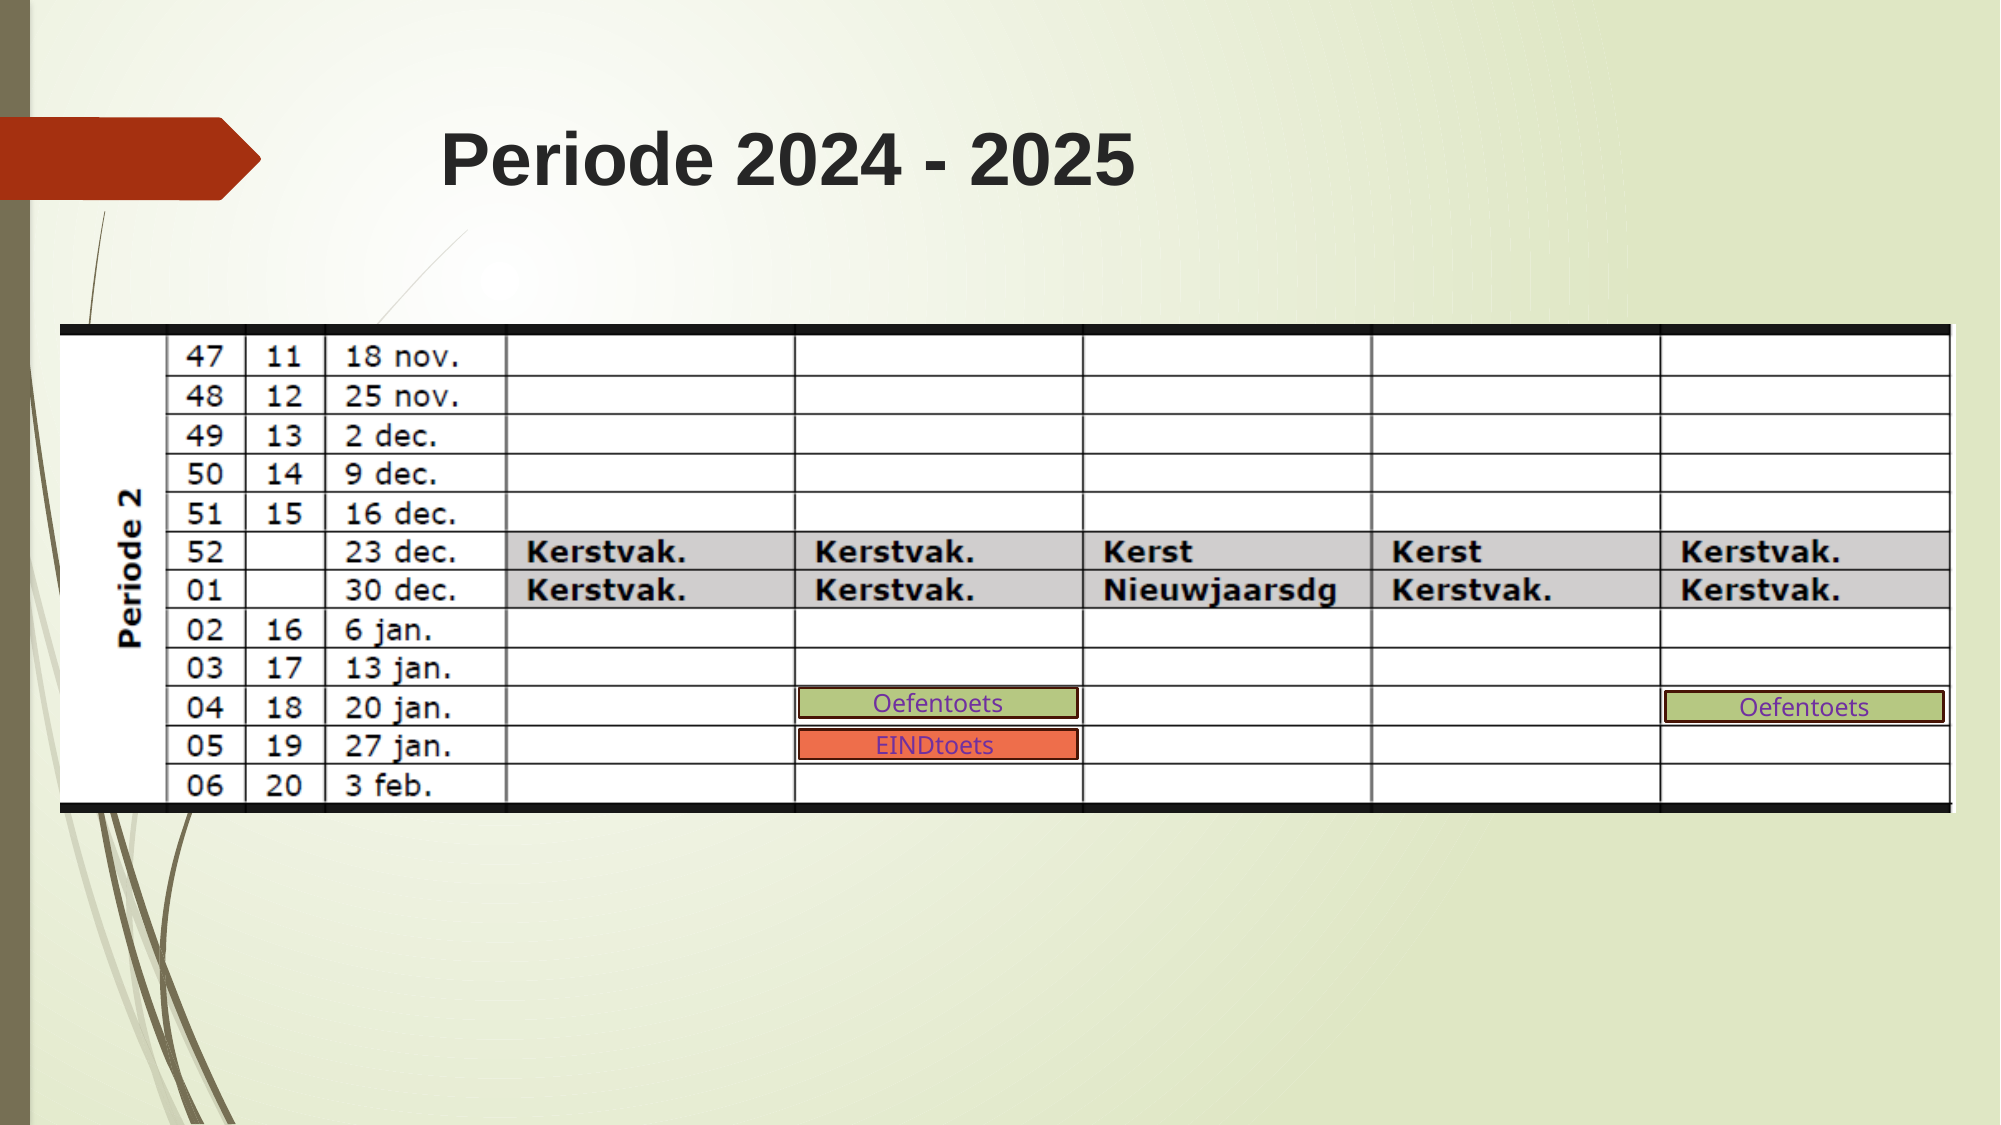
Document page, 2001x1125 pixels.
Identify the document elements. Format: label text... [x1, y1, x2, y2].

title Periode 2024 - 2025 [425, 102, 1233, 313]
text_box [59, 324, 1956, 813]
